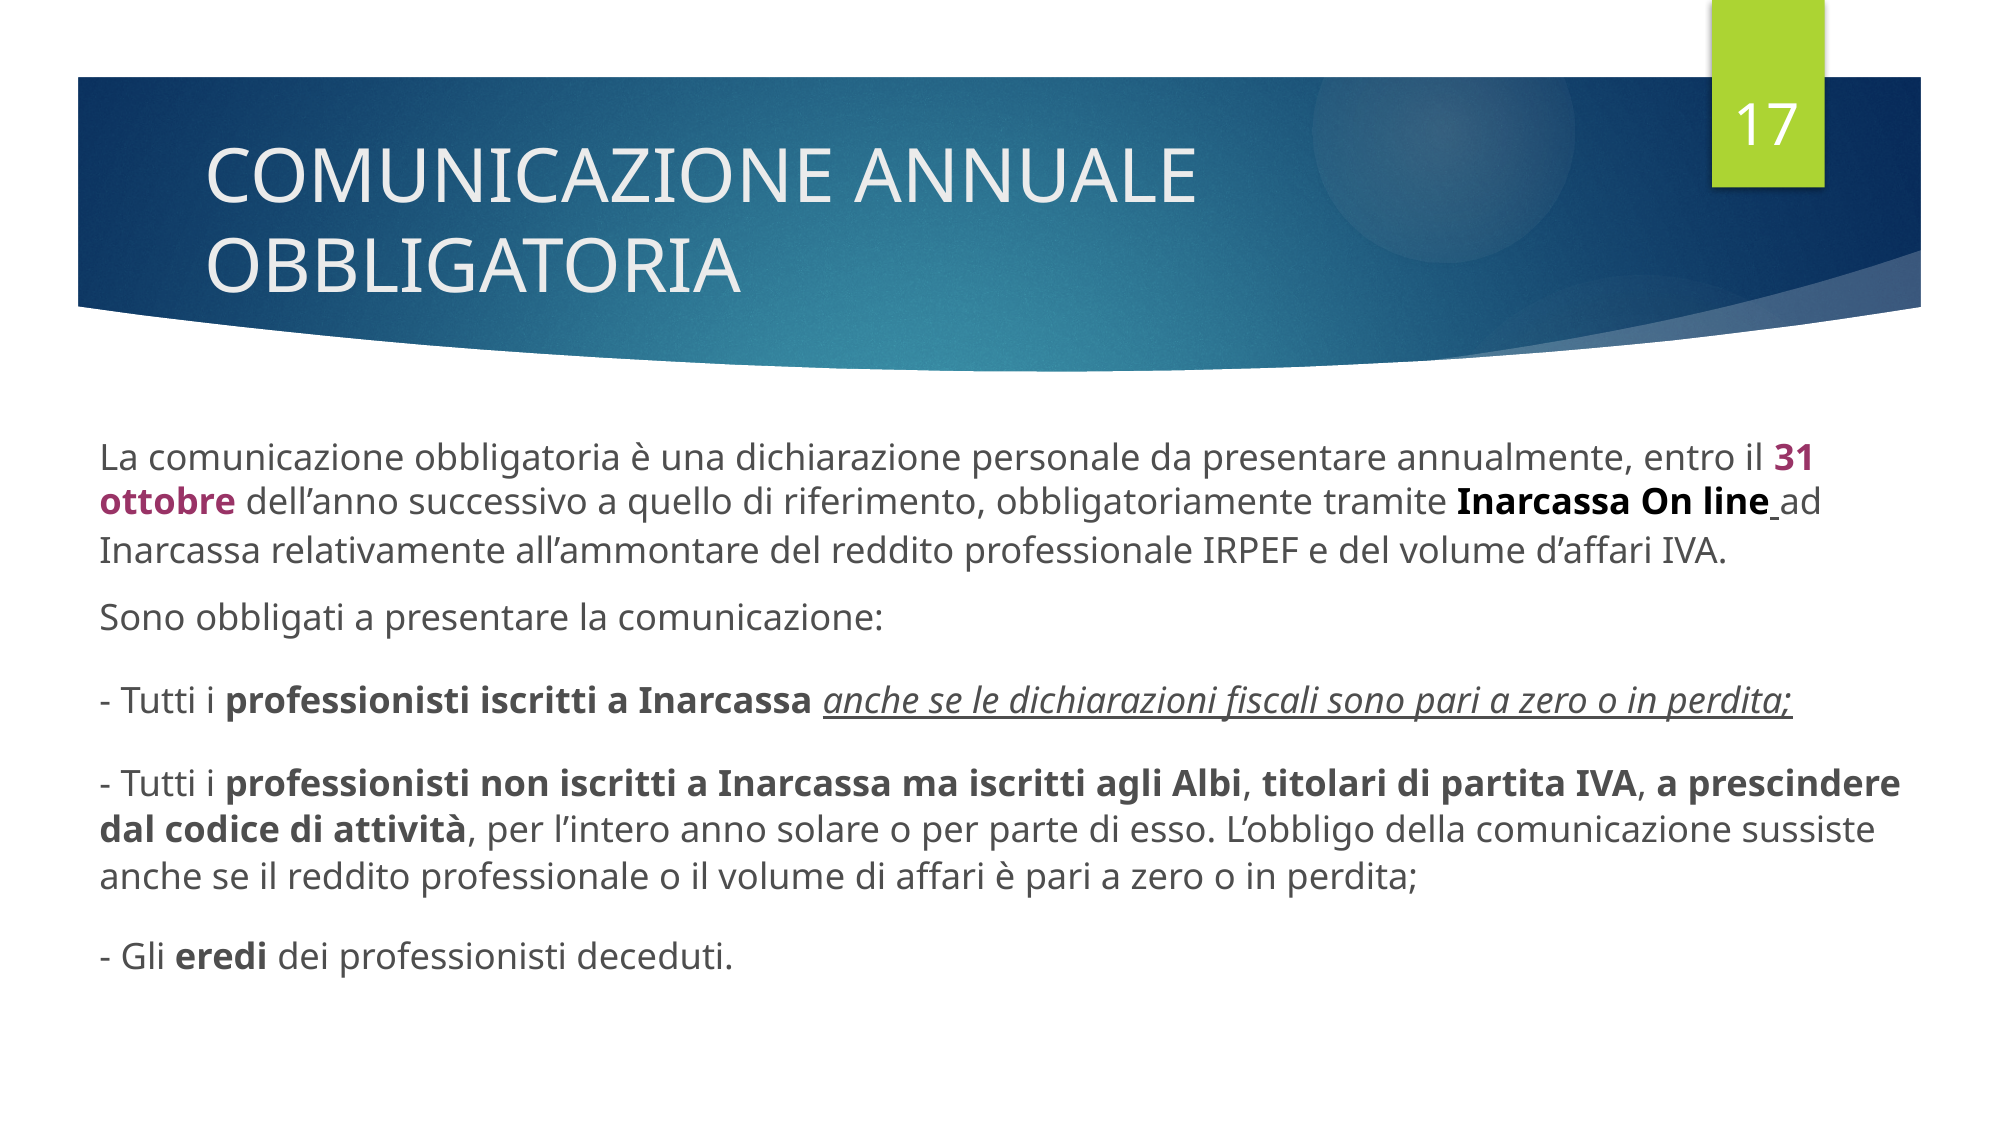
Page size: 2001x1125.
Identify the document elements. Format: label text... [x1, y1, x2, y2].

slide_number 17 [1698, 48, 1836, 175]
list La comunicazione obbligatoria è una dichiarazione personale da presentare annualmente, entro il 31 ottobre dell’anno successivo a quello di riferimento, obbligatoriamente tramite Inarcassa On line ad Inarcassa relativamente all’ammontare del reddito professionale IRPEF e del volume d’affari IVA. Sono obbligati a presentare la comunicazione: - Tutti i professionisti iscritti a Inarcassa anche se le dichiarazioni fiscali sono pari a zero o in perdita; - Tutti i professionisti non iscritti a Inarcassa ma iscritti agli Albi, titolari di partita IVA, a prescindere dal codice di attività, per l’intero anno solare o per parte di esso. L’obbligo della comunicazione sussiste anche se il reddito professionale o il volume di affari è pari a zero o in perdita; - Gli eredi dei professionisti deceduti. [84, 427, 1925, 988]
title COMUNICAZIONE ANNUALE OBBLIGATORIA [189, 159, 1699, 276]
